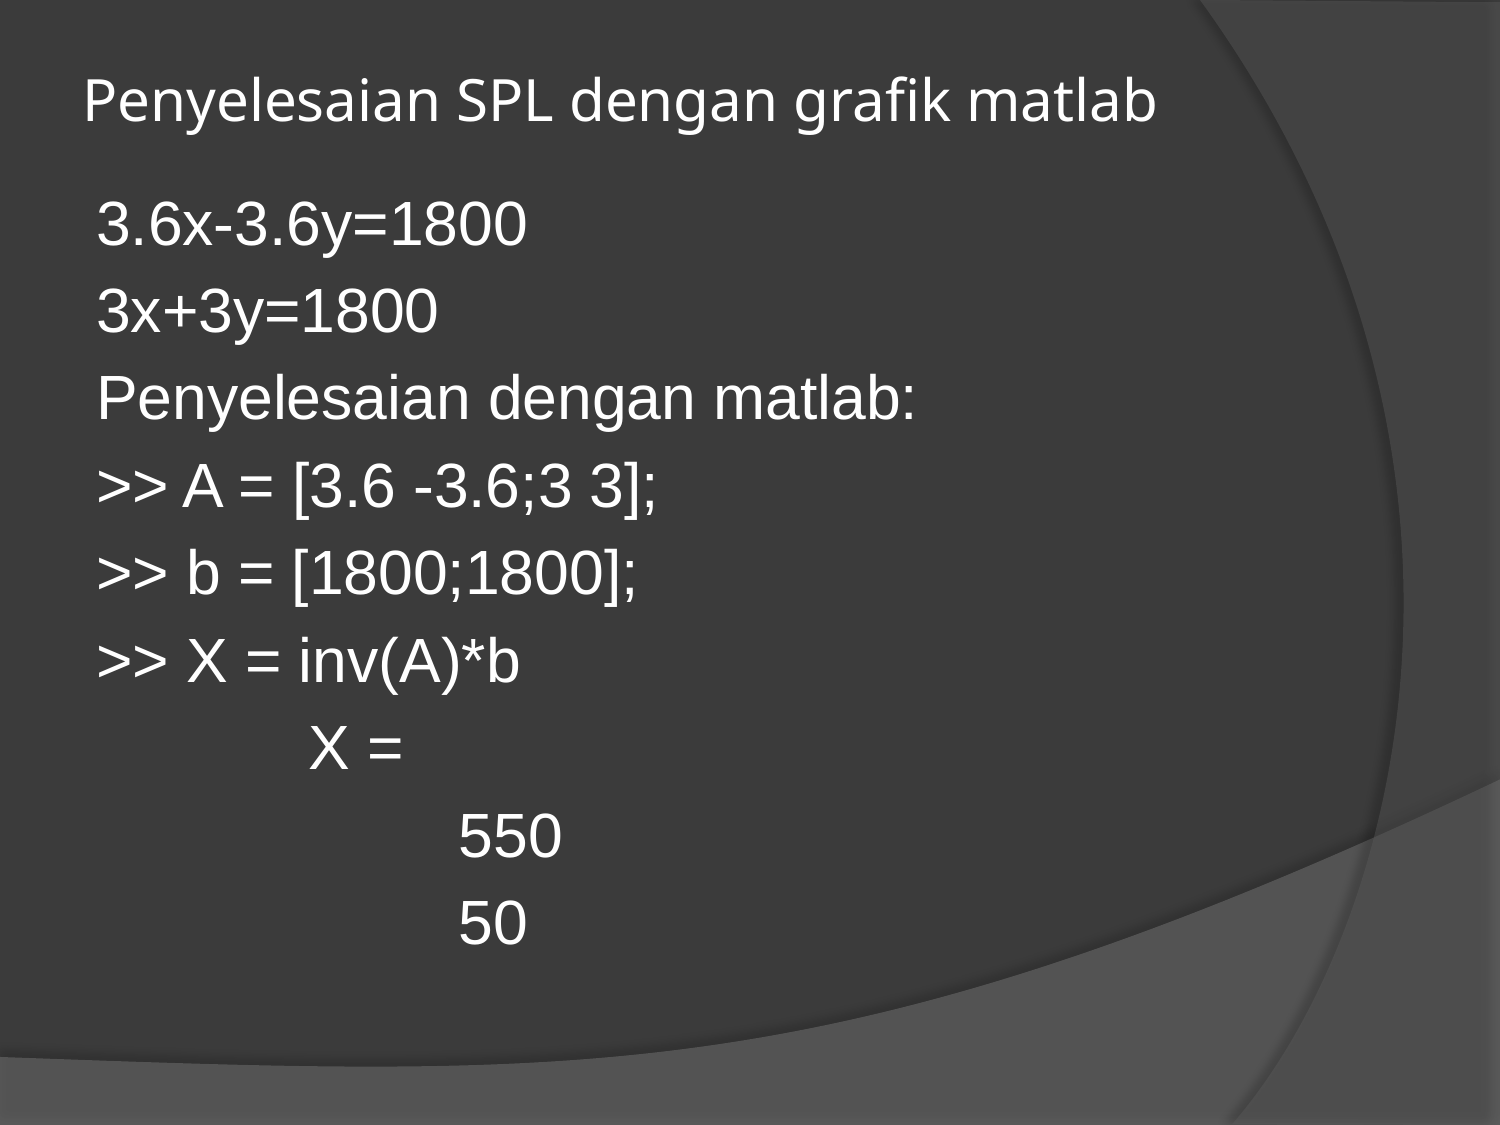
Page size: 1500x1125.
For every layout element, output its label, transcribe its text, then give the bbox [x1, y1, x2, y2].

title Penyelesaian SPL dengan grafik matlab [74, 45, 1426, 151]
list 3.6x-3.6y=1800 3x+3y=1800 Penyelesaian dengan matlab: >> A = [3.6 -3.6;3 3]; >> b = [1800;1800]; >> X = inv(A)*b X = 550 50 [74, 174, 1426, 1063]
